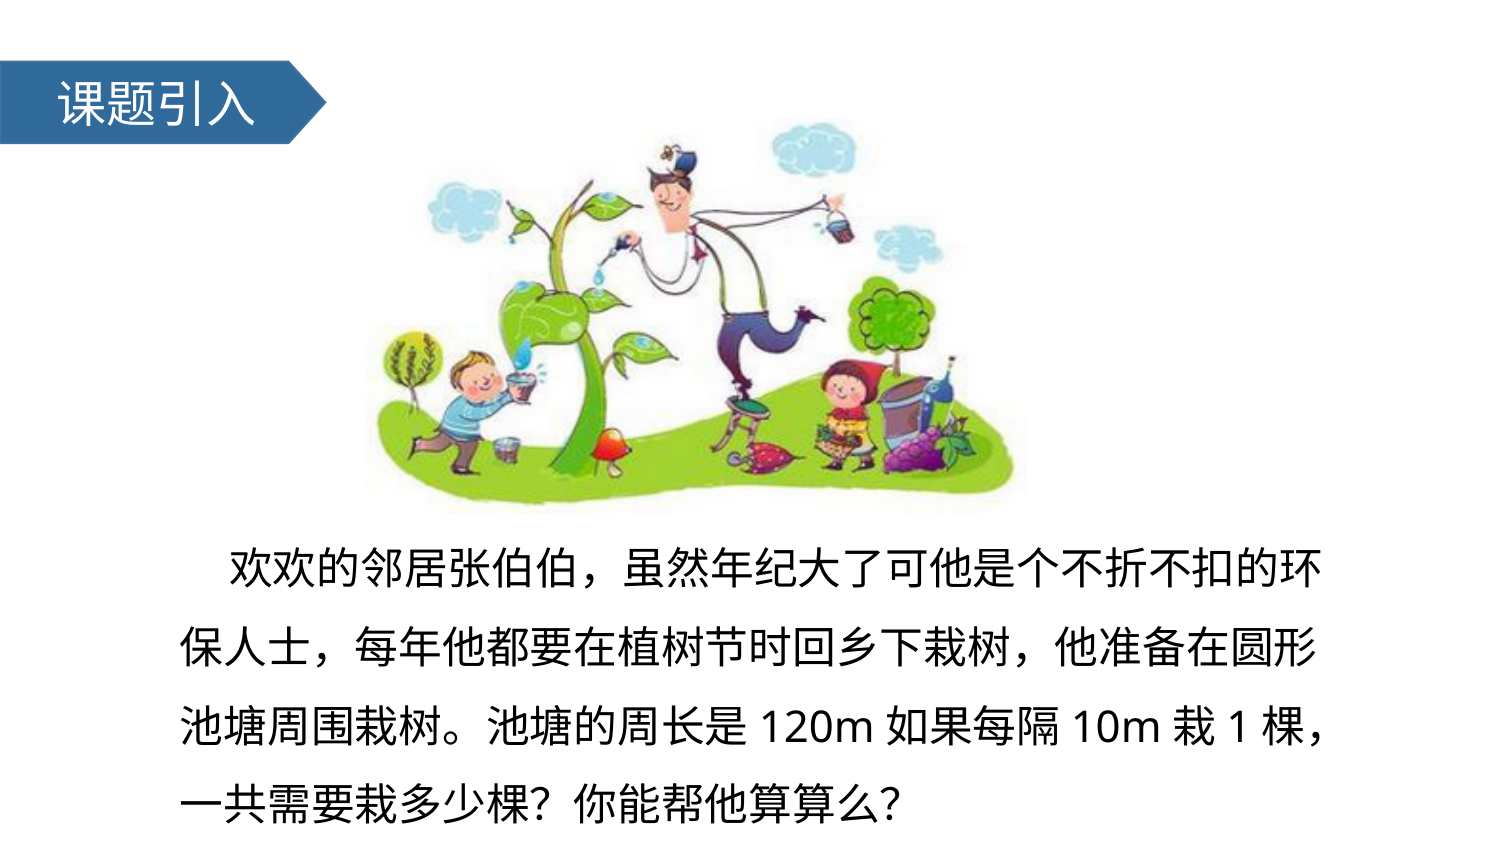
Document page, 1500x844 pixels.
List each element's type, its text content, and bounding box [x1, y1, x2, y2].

picture [365, 118, 1027, 514]
text_box 课题引入 [0, 61, 326, 144]
text_box 欢欢的邻居张伯伯，虽然年纪大了可他是个不折不扣的环保人士，每年他都要在植树节时回乡下栽树，他准备在圆形池塘周围栽树。池塘的周长是120m如果每隔10m栽1棵，一共需要栽多少棵？你能帮他算算么？ [168, 509, 1365, 836]
